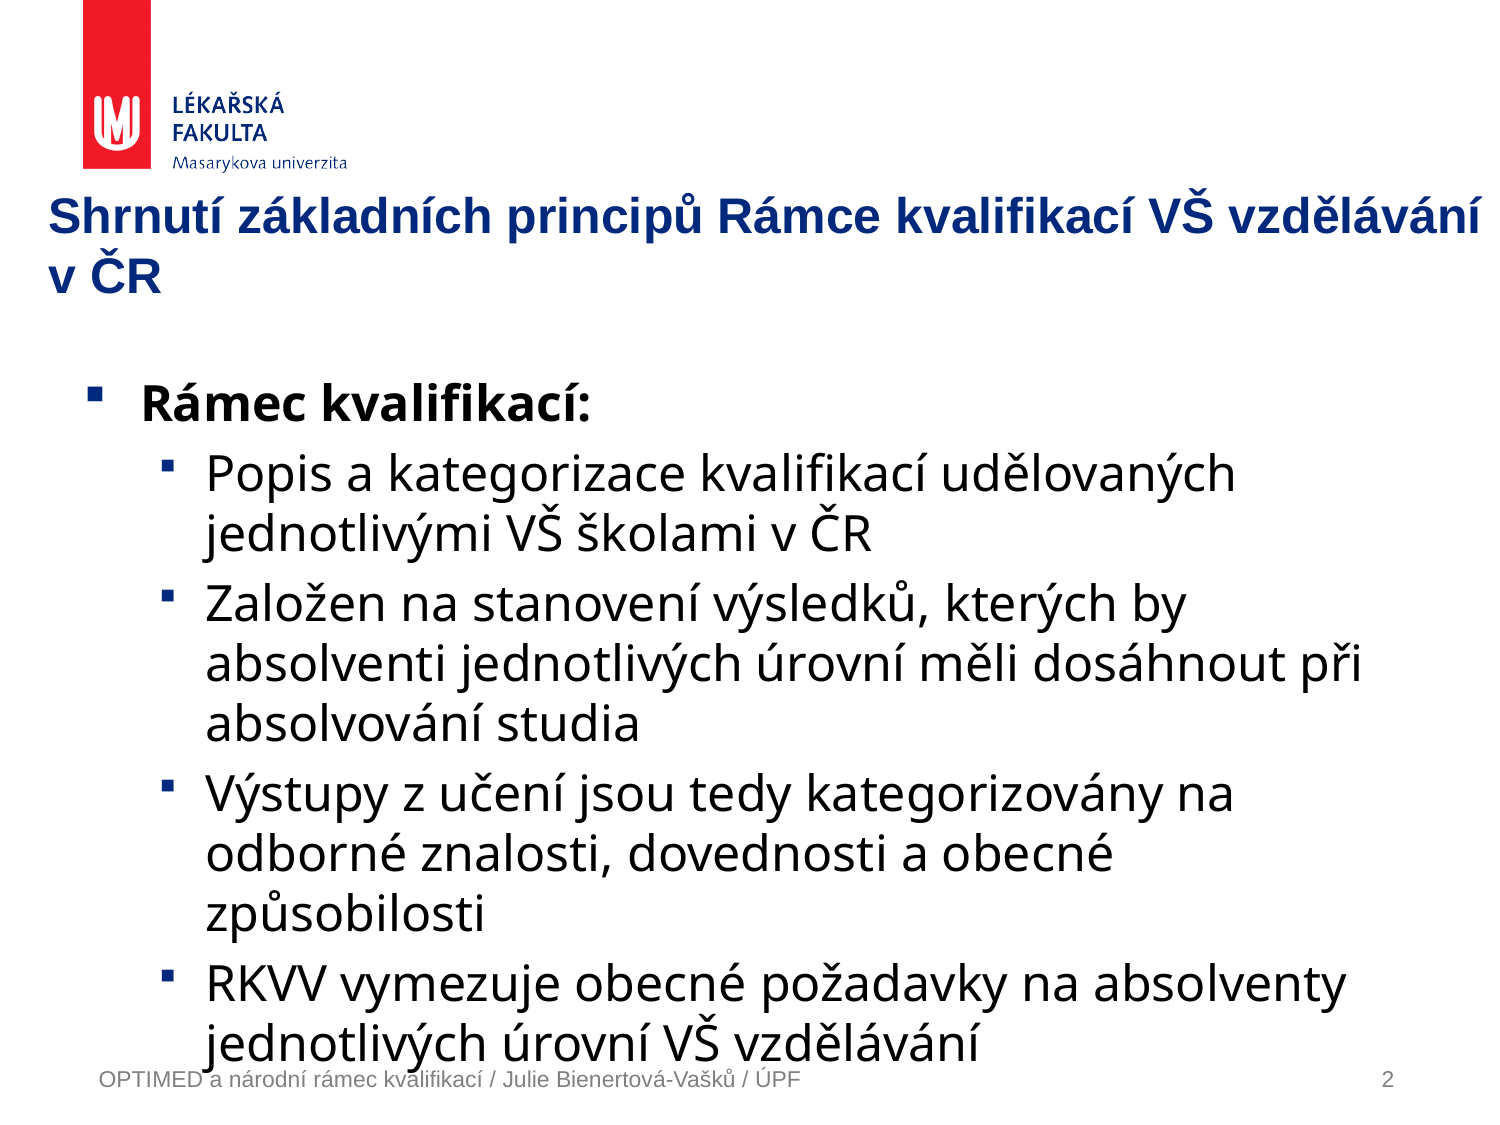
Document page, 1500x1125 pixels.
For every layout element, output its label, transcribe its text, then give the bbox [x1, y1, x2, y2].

title Shrnutí základních principů Rámce kvalifikací VŠ vzdělávání v ČR [48, 204, 1500, 311]
slide_number 2 [1125, 1047, 1410, 1100]
footer OPTIMED a národní rámec kvalifikací / Julie Bienertová-Vašků / ÚPF [83, 1047, 1104, 1100]
picture [83, 0, 533, 180]
list Rámec kvalifikací: Popis a kategorizace kvalifikací udělovaných jednotlivými VŠ školami v ČR Založen na stanovení výsledků, kterých by absolventi jednotlivých úrovní měli dosáhnout při absolvování studia Výstupy z učení jsou tedy kategorizovány na odborné znalosti, dovednosti a obecné způsobilosti RKVV vymezuje obecné požadavky na absolventy jednotlivých úrovní VŠ vzdělávání [83, 371, 1410, 1047]
